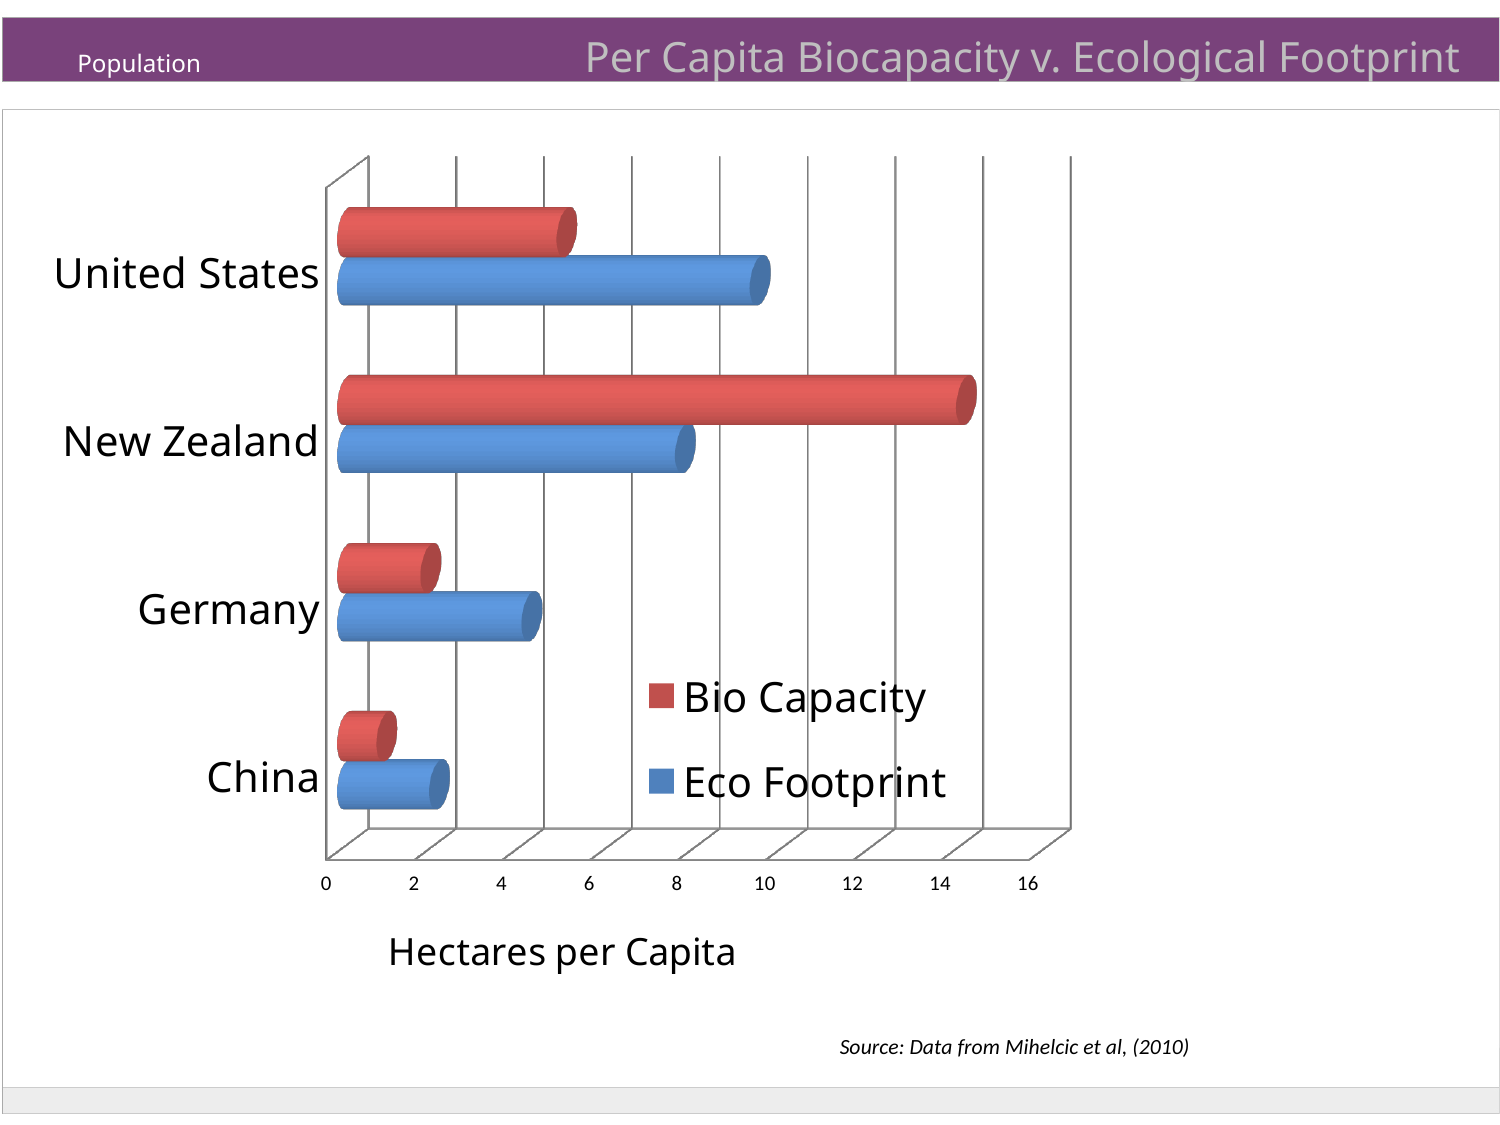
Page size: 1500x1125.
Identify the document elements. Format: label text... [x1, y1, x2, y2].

chart [24, 137, 1438, 1013]
title Per Capita Biocapacity v. Ecological Footprint [537, 24, 1475, 88]
picture [0, 12, 1500, 1114]
text_box Source: Data from Mihelcic et al, (2010) [825, 999, 1475, 1066]
